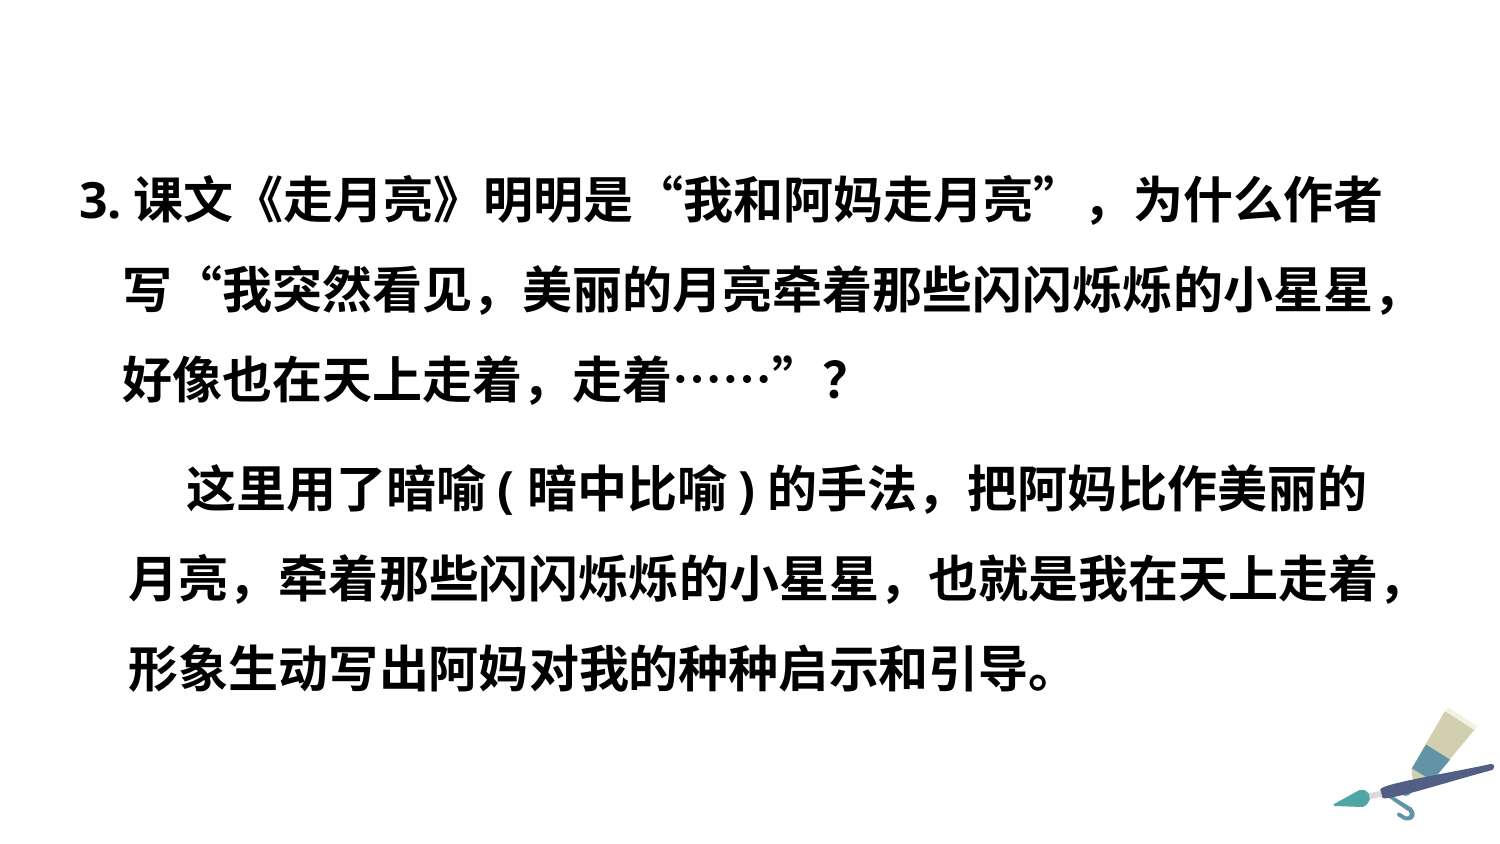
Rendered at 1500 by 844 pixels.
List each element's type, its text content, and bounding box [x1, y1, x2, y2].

text_box 3.课文《走月亮》明明是“我和阿妈走月亮”，为什么作者写“我突然看见，美丽的月亮牵着那些闪闪烁烁的小星星，好像也在天上走着，走着……”？ [64, 130, 1403, 416]
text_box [1358, 708, 1481, 844]
text_box 这里用了暗喻(暗中比喻)的手法，把阿妈比作美丽的月亮，牵着那些闪闪烁烁的小星星，也就是我在天上走着，形象生动写出阿妈对我的种种启示和引导。 [114, 420, 1398, 706]
